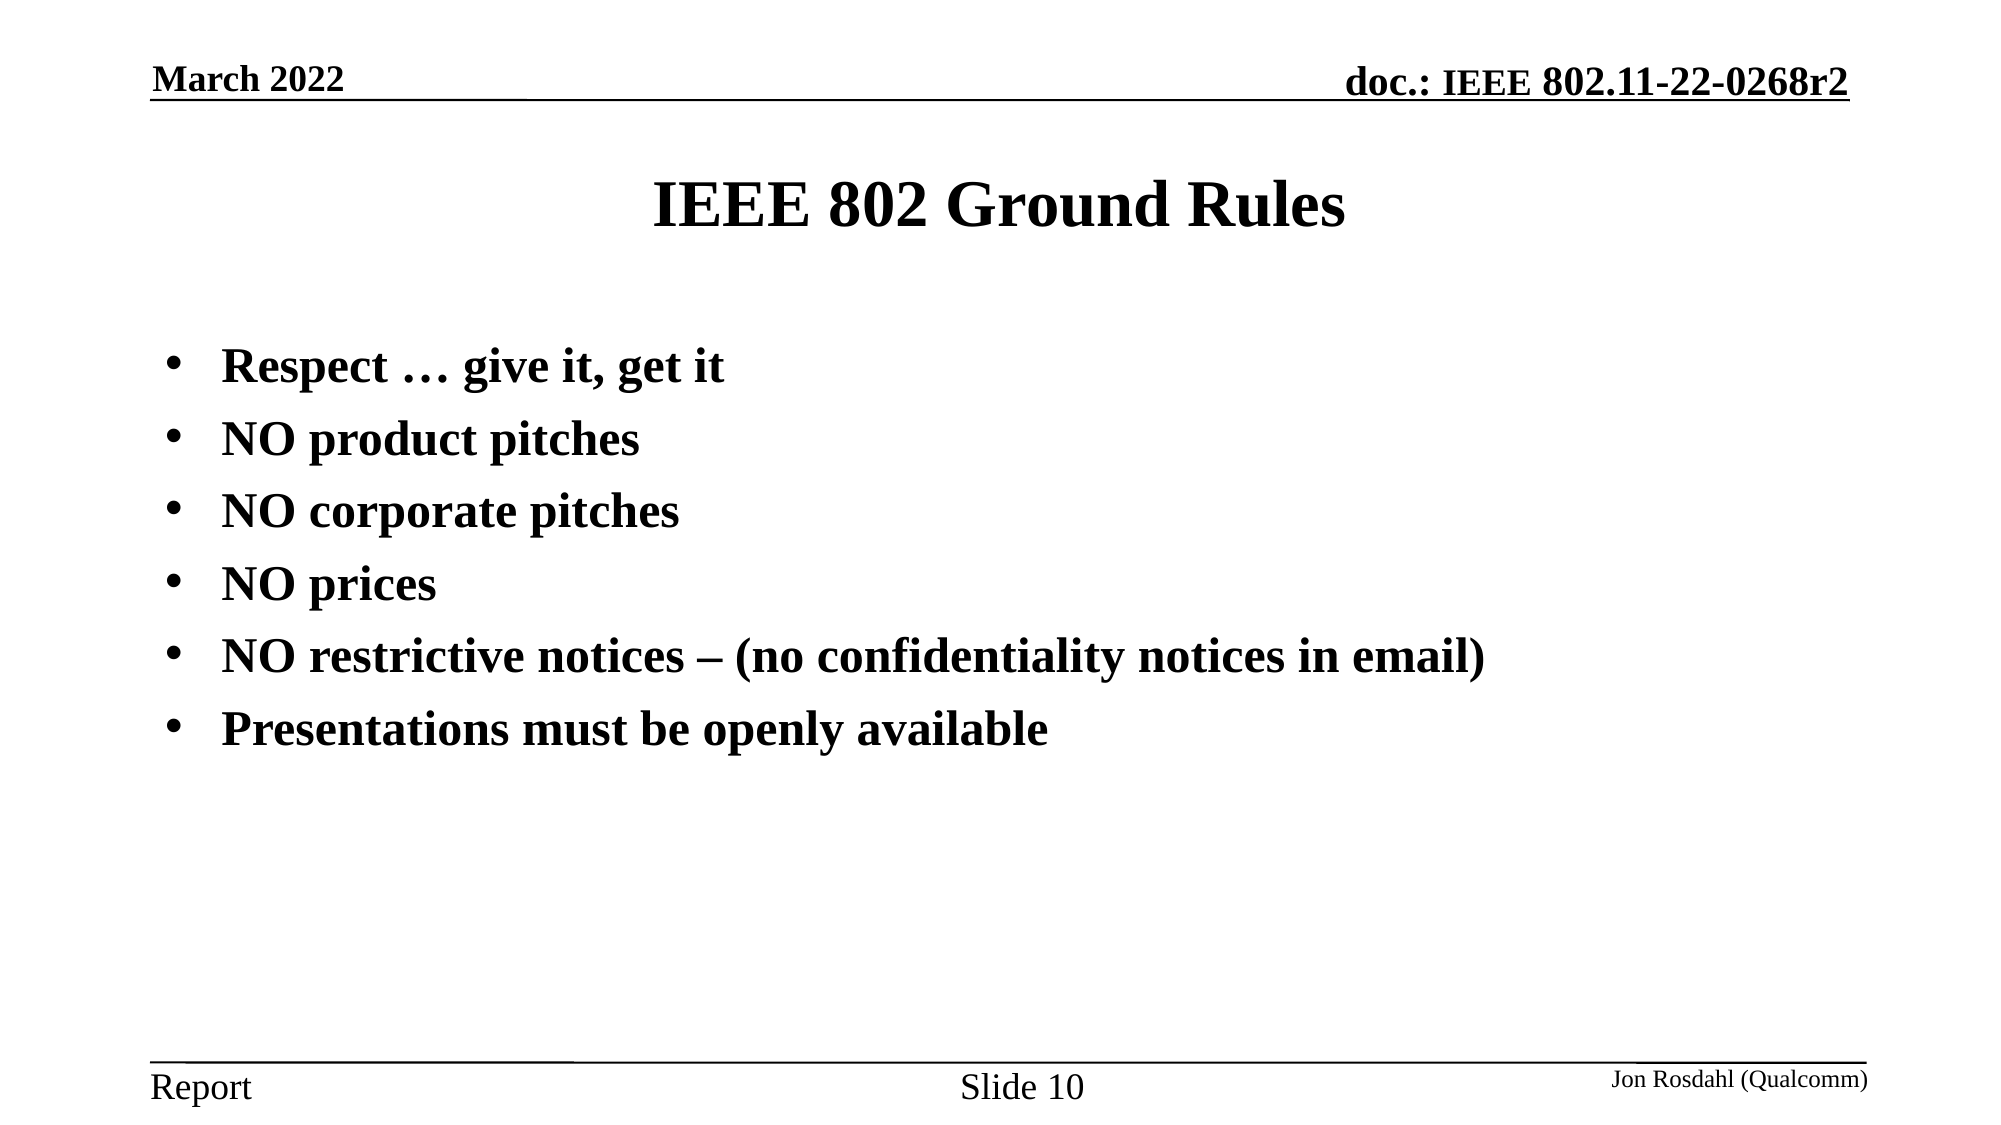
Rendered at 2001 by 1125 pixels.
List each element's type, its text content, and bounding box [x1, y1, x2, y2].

list Respect … give it, get it NO product pitches NO corporate pitches NO prices NO restrictive notices – (no confidentiality notices in email) Presentations must be openly available [149, 324, 1850, 1000]
footer Jon Rosdahl (Qualcomm) [1171, 1061, 1869, 1093]
title IEEE 802 Ground Rules [149, 112, 1850, 288]
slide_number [152, 54, 563, 100]
slide_number Slide 10 [950, 1061, 1095, 1125]
